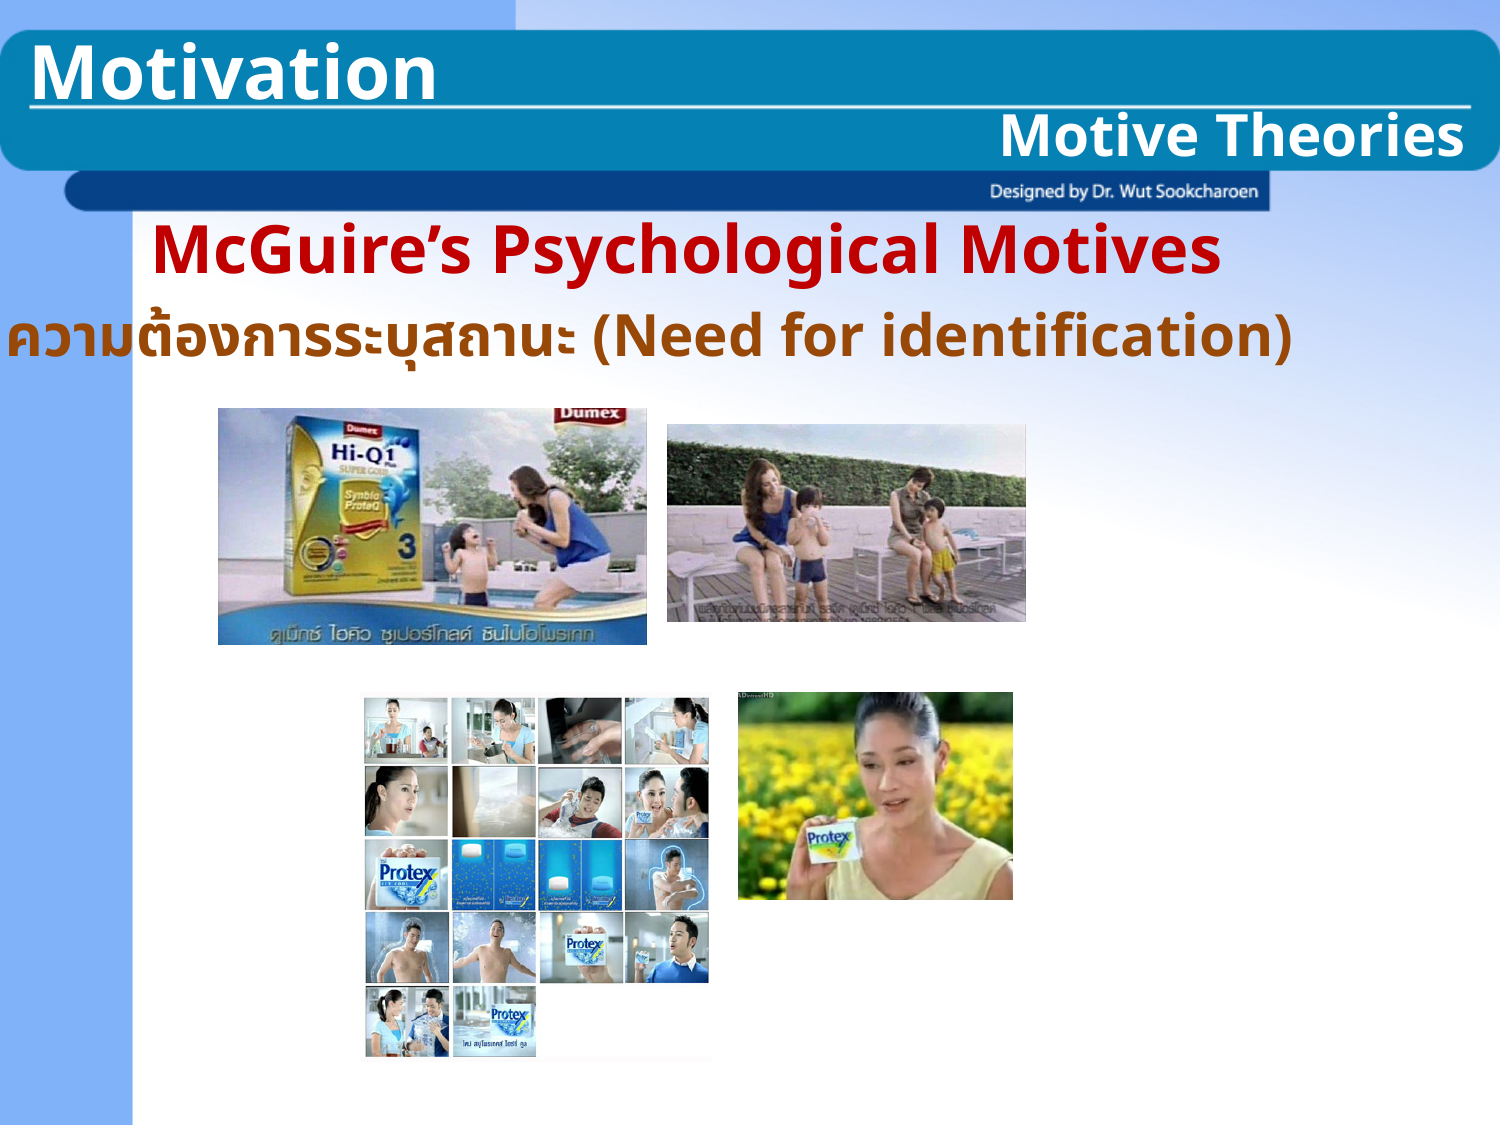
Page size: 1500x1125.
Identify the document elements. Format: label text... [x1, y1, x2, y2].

text_box 15. ความต้องการระบุสถานะ (Need for identification) [0, 290, 1324, 376]
text_box Motive Theories [37, 108, 1481, 172]
picture [0, 146, 1500, 1125]
text_box McGuire’s Psychological Motives [135, 227, 1353, 295]
text_box Motivation [13, 32, 1475, 107]
picture [0, 0, 1500, 54]
